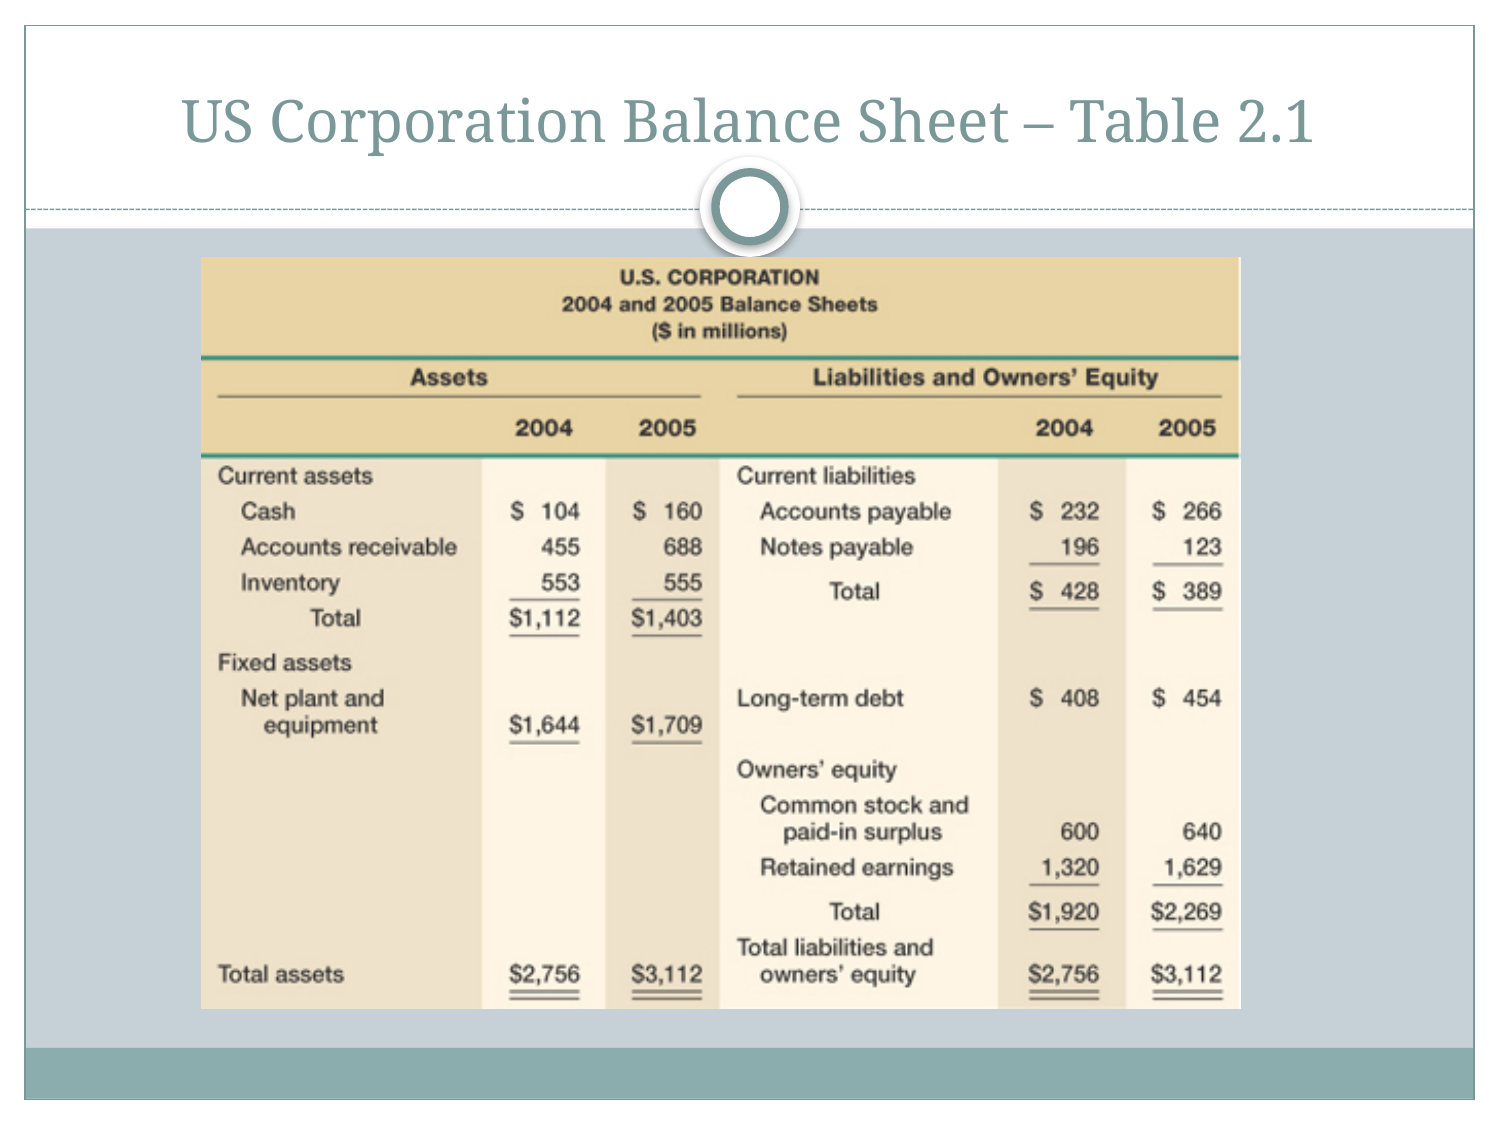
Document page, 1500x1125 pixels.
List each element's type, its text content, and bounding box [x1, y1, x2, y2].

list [201, 257, 1241, 1010]
title US Corporation Balance Sheet – Table 2.1 [49, 37, 1450, 162]
